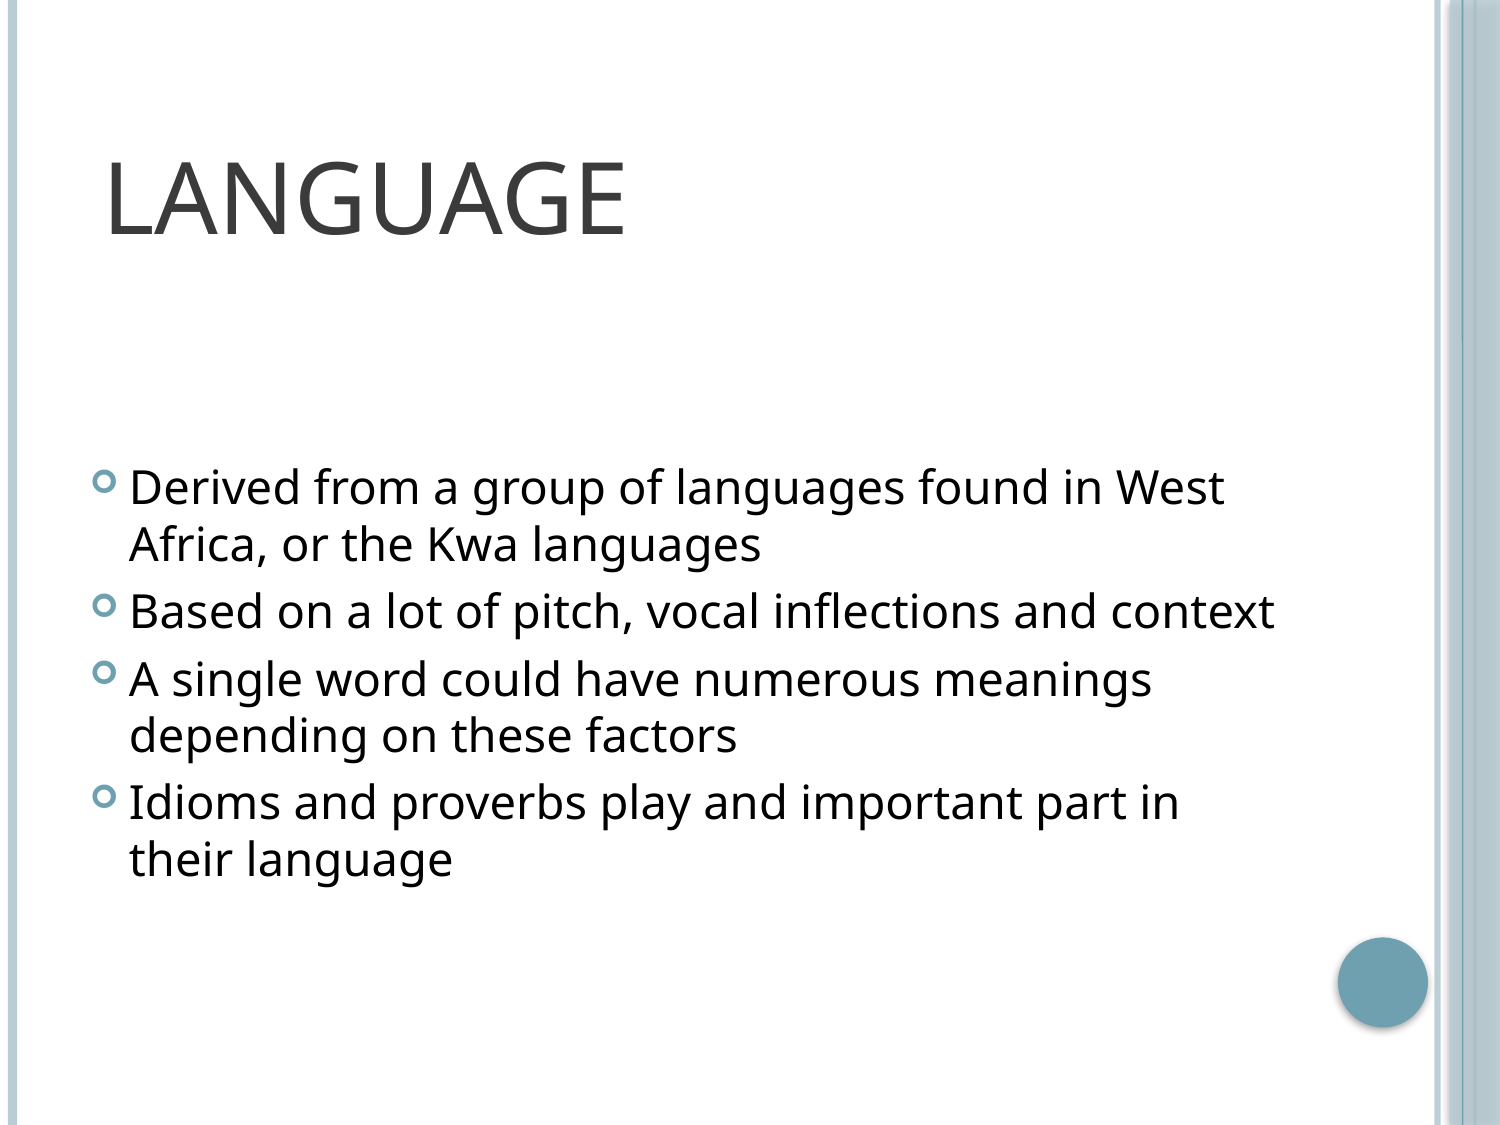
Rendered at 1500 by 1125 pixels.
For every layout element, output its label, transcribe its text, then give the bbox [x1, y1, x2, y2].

list Derived from a group of languages found in West Africa, or the Kwa languages Based on a lot of pitch, vocal inflections and context A single word could have numerous meanings depending on these factors Idioms and proverbs play and important part in their language [75, 450, 1300, 938]
title Language [87, 75, 1313, 263]
